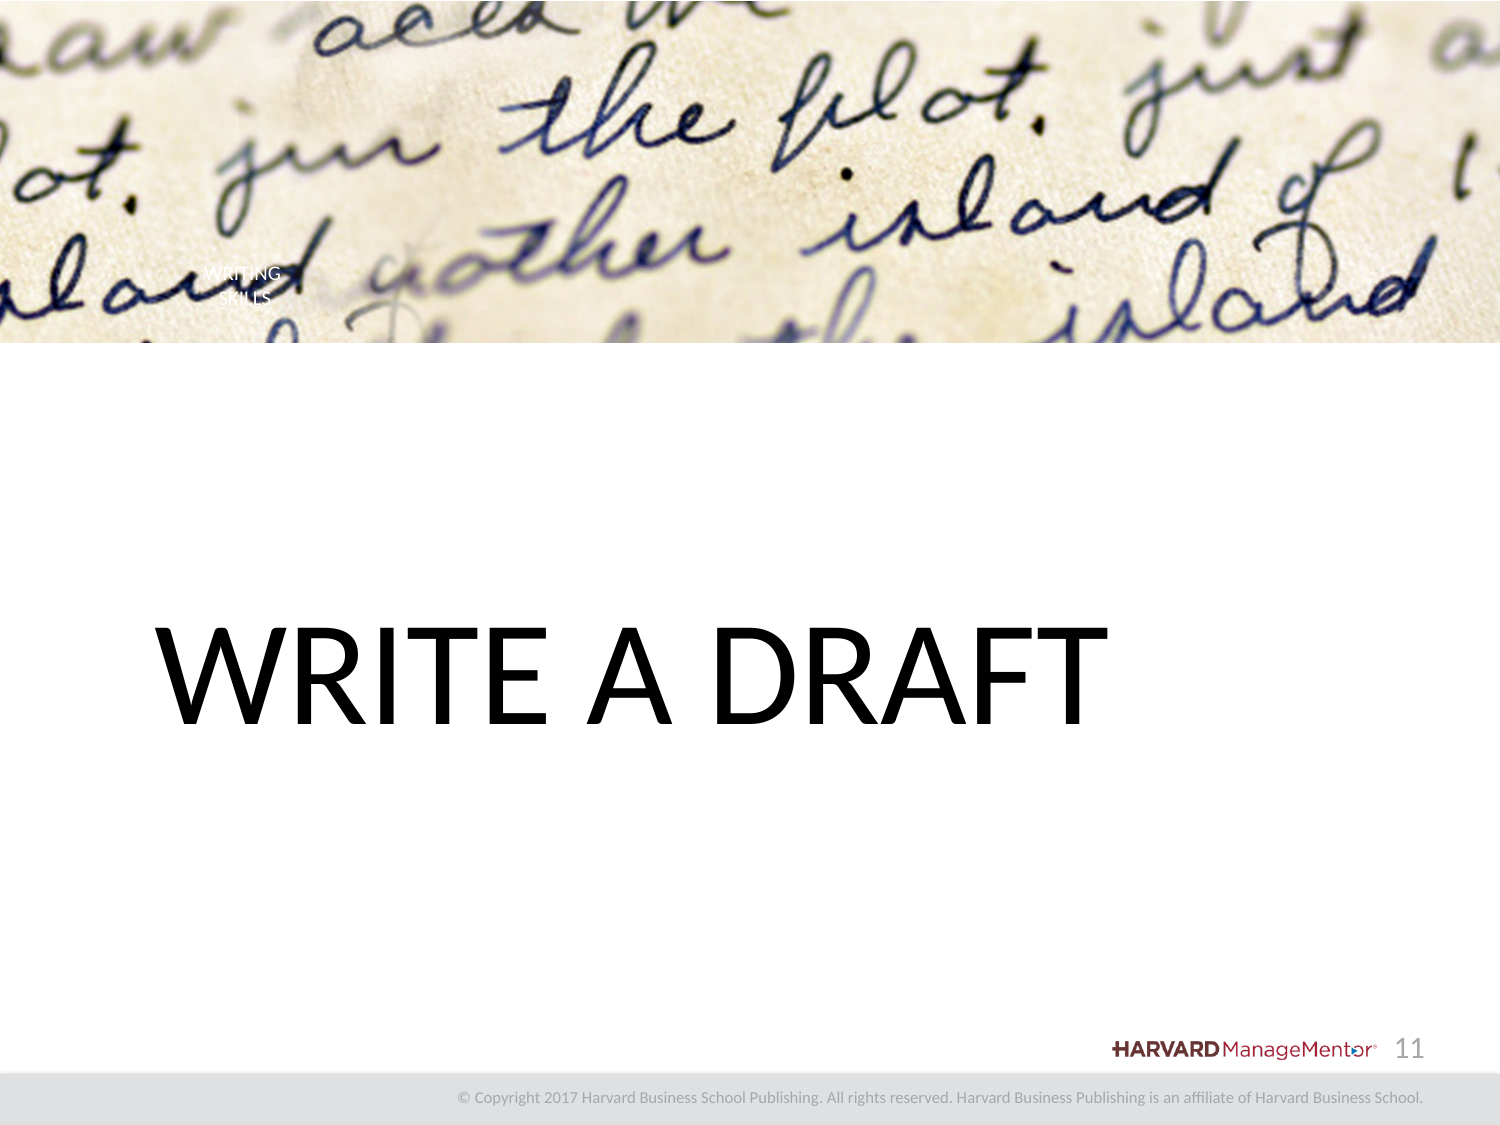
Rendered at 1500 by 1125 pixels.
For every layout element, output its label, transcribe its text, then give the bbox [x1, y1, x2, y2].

picture [336, 0, 1500, 344]
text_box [152, 0, 336, 404]
list WRITE A DRAFT [154, 444, 1219, 919]
picture [0, 0, 152, 344]
picture [1100, 1034, 1380, 1067]
